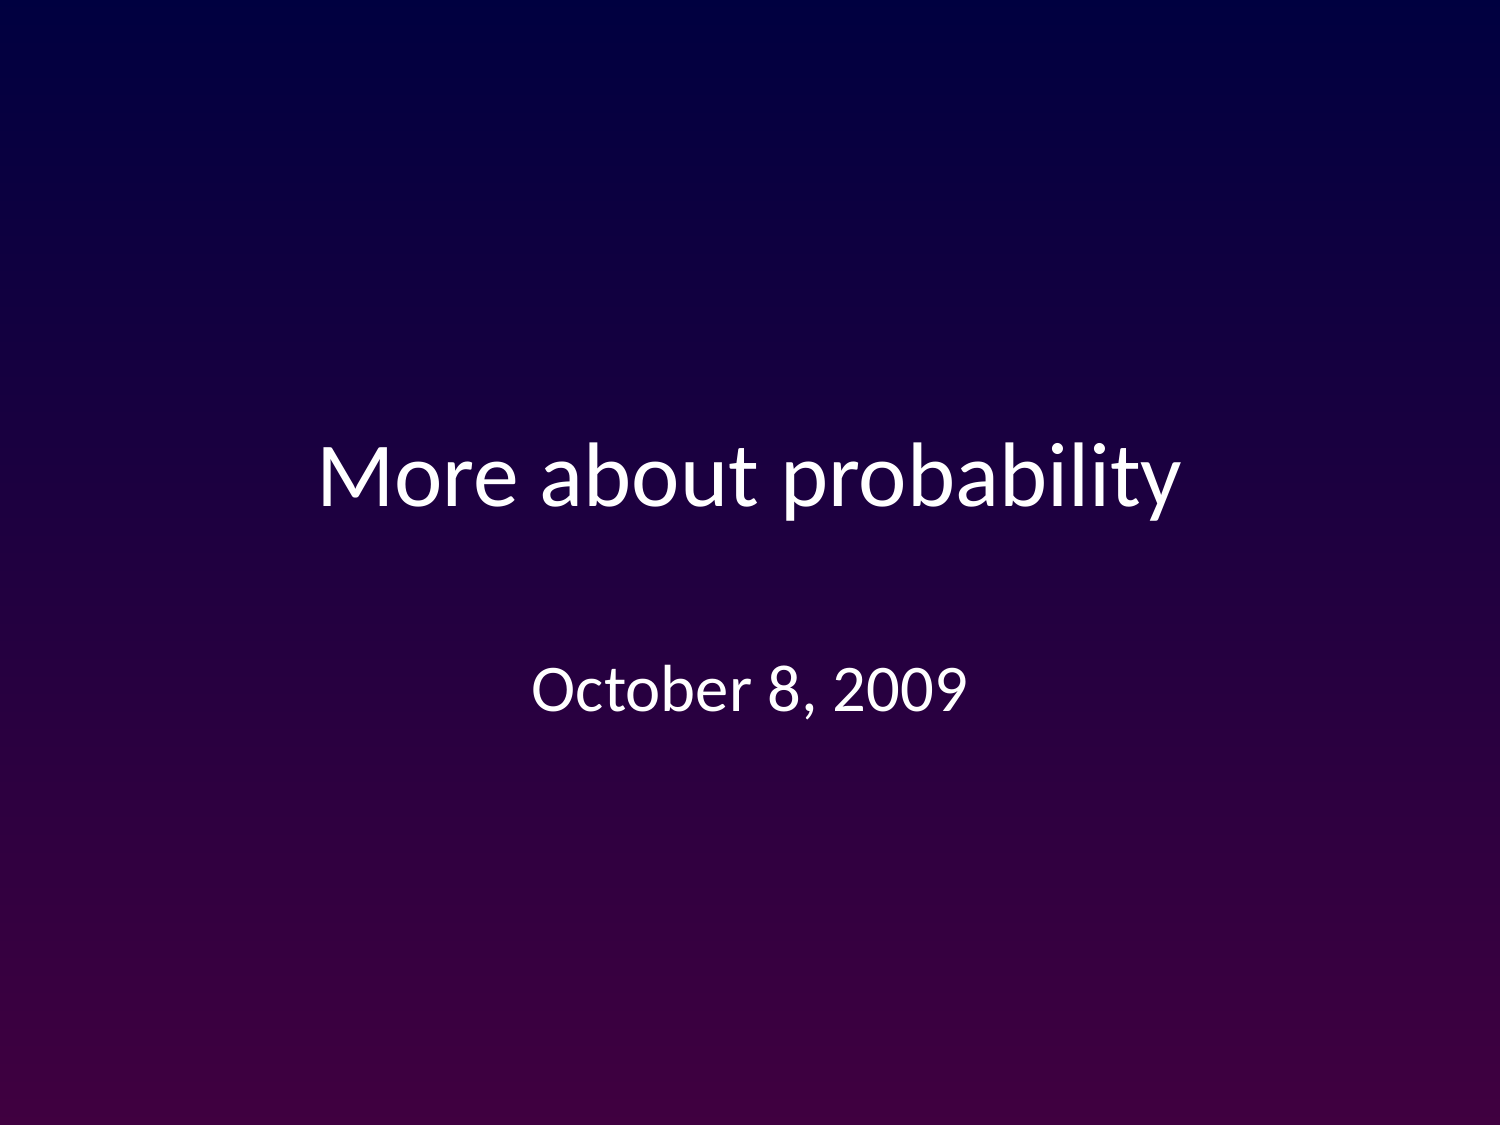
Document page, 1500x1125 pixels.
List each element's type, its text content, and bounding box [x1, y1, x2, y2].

subtitle October 8, 2009 [225, 637, 1275, 925]
title More about probability [112, 349, 1388, 591]
